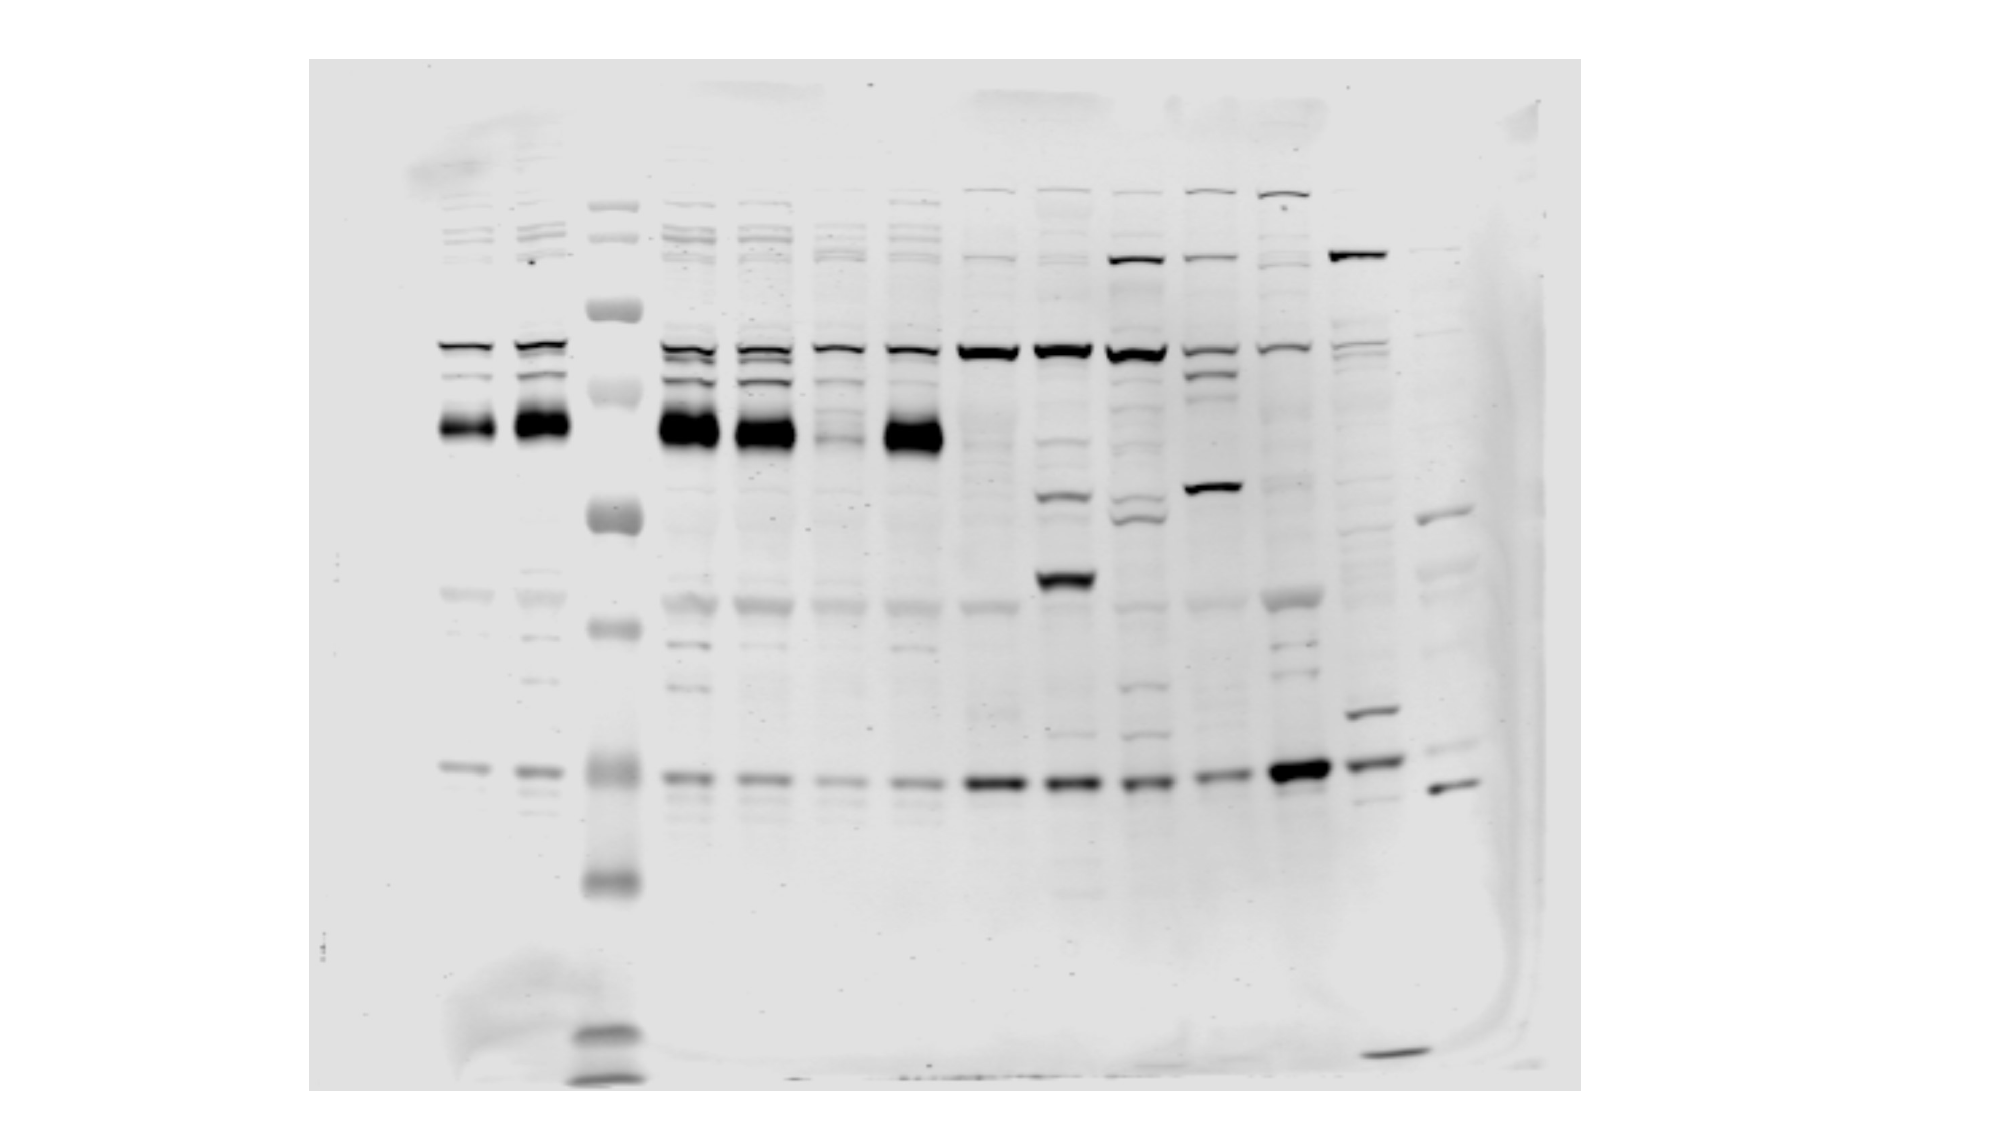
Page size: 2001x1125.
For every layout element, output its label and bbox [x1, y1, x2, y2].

picture [309, 59, 1581, 1091]
